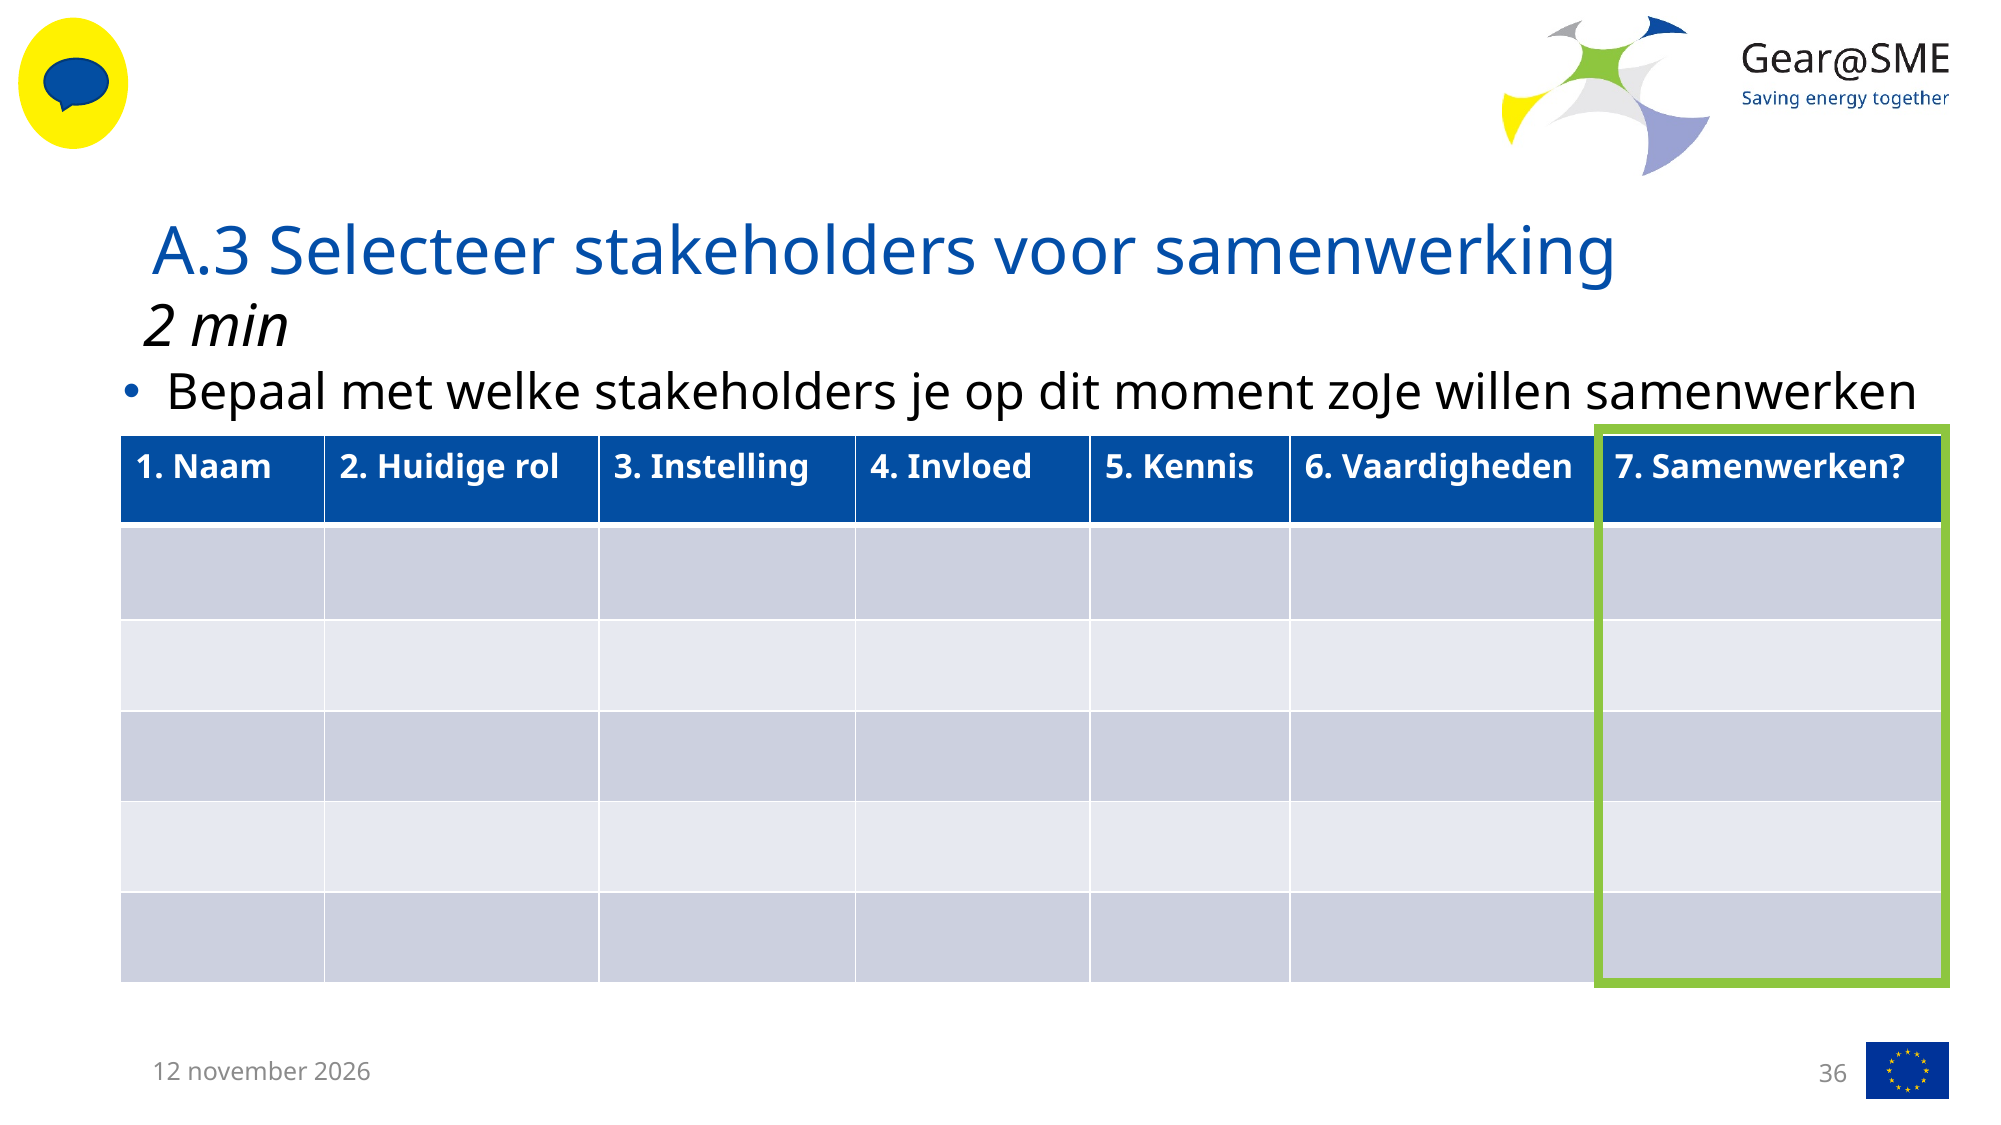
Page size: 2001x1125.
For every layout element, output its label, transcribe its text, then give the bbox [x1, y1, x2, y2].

table_header 5. Kennis [1091, 436, 1289, 522]
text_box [19, 18, 128, 148]
table_cell [600, 621, 855, 710]
table_header 4. Invloed [856, 436, 1089, 522]
table_cell [1291, 621, 1597, 710]
table_cell [1291, 802, 1597, 891]
table_cell [1291, 712, 1597, 801]
table_header 1. Naam [121, 436, 324, 522]
table_cell [856, 528, 1089, 619]
table_cell [325, 621, 598, 710]
table_cell [856, 621, 1089, 710]
table_cell [600, 893, 855, 982]
table_cell [1291, 528, 1597, 619]
table_cell [121, 802, 324, 891]
table_cell [121, 893, 324, 982]
table_cell [1291, 893, 1597, 982]
table_header 6. Vaardigheden [1291, 436, 1597, 522]
table_cell [1091, 528, 1289, 619]
picture [1502, 16, 1949, 176]
list Bepaal met welke stakeholders je op dit moment zoJe willen samenwerken [107, 358, 1946, 1062]
title A.3 Selecteer stakeholders voor samenwerking [137, 205, 1863, 300]
table_cell [121, 712, 324, 801]
table_cell [600, 712, 855, 801]
slide_number 36 [1412, 1044, 1863, 1104]
table_cell [121, 528, 324, 619]
table_cell [856, 712, 1089, 801]
table_cell [600, 528, 855, 619]
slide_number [137, 1042, 588, 1103]
picture [1866, 1042, 1949, 1099]
table_cell [325, 802, 598, 891]
table_cell [856, 802, 1089, 891]
table_cell [1091, 802, 1289, 891]
table_cell [1091, 893, 1289, 982]
table_cell [325, 528, 598, 619]
table_cell [1091, 621, 1289, 710]
table_cell [325, 712, 598, 801]
table_cell [1091, 712, 1289, 801]
text_box [1597, 428, 1947, 984]
table_header 2. Huidige rol [325, 436, 598, 522]
table_cell [600, 802, 855, 891]
table_cell [325, 893, 598, 982]
text_box 2 min [128, 280, 1129, 366]
table_cell [856, 893, 1089, 982]
table_header 3. Instelling [600, 436, 855, 522]
table_cell [121, 621, 324, 710]
